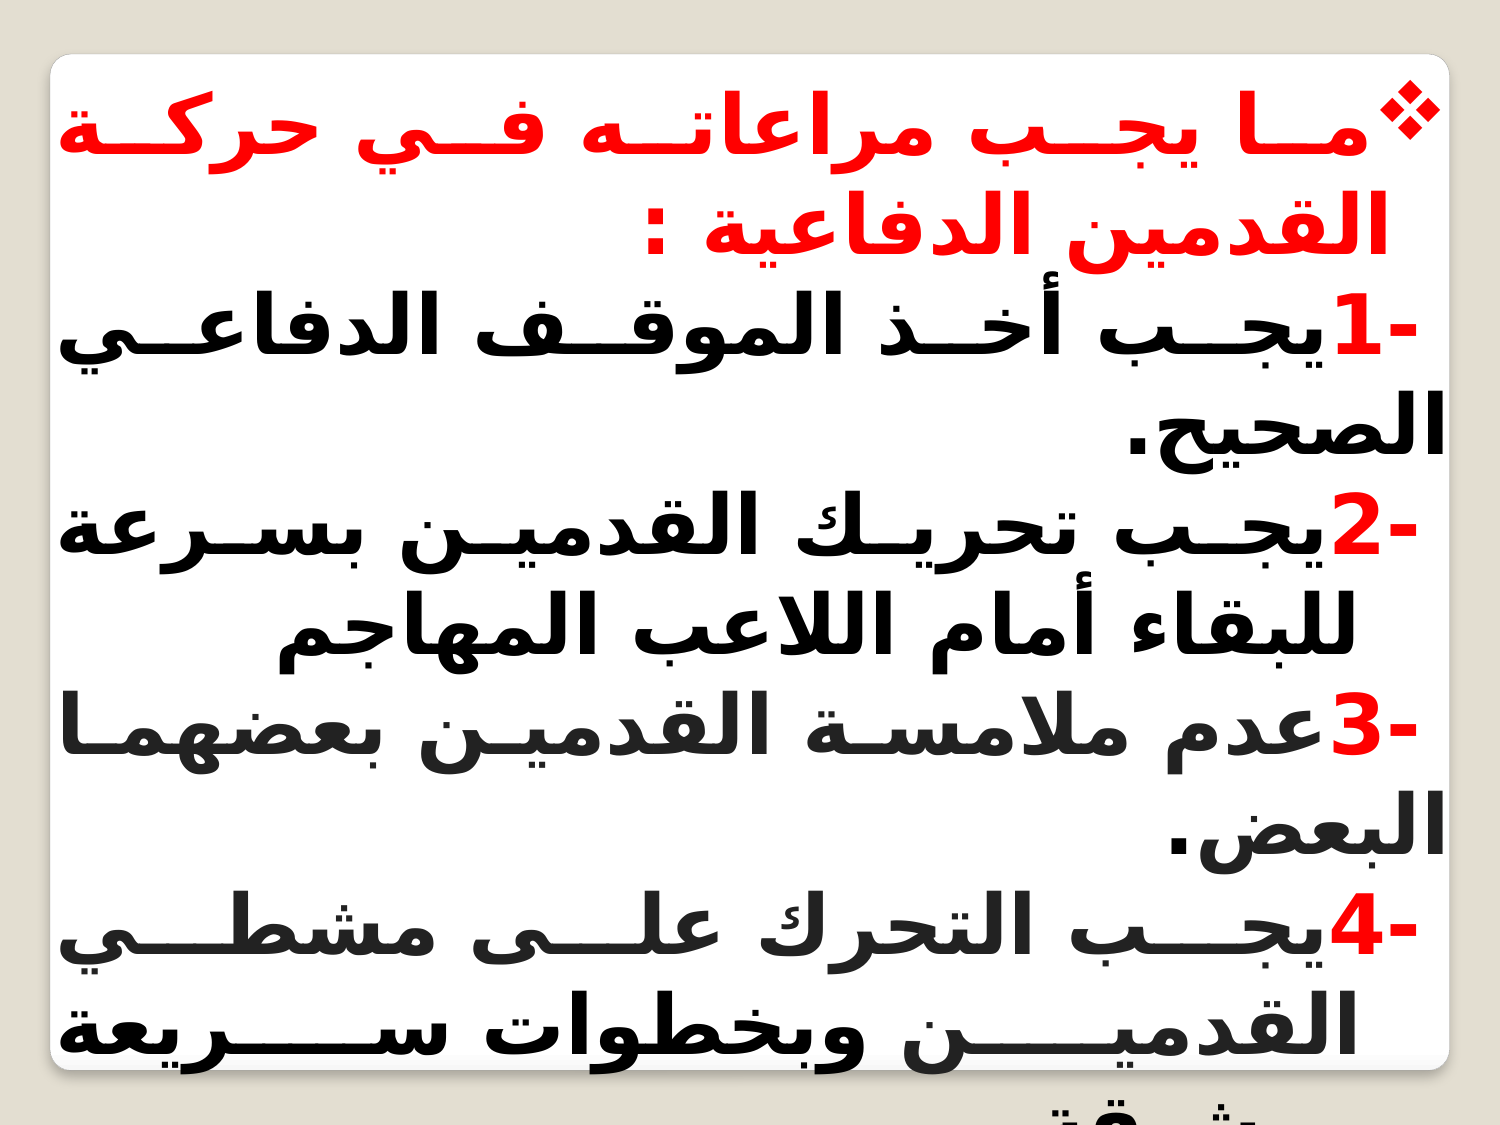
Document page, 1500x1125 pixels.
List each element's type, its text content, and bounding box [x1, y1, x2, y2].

text_box ما يجب مراعاته في حركة القدمين الدفاعية : -1يجب أخذ الموقف الدفاعي الصحيح. -2يجب تحريك القدمين بسرعة للبقاء أمام اللاعب المهاجم -3عدم ملامسة القدمين بعضهما البعض. -4يجب التحرك على مشطي القدمين وبخطوات سريعة ورشيقة. - 5الحفاظ على توازن الجسم والمسافة الدفاعية. [41, 63, 1465, 1125]
